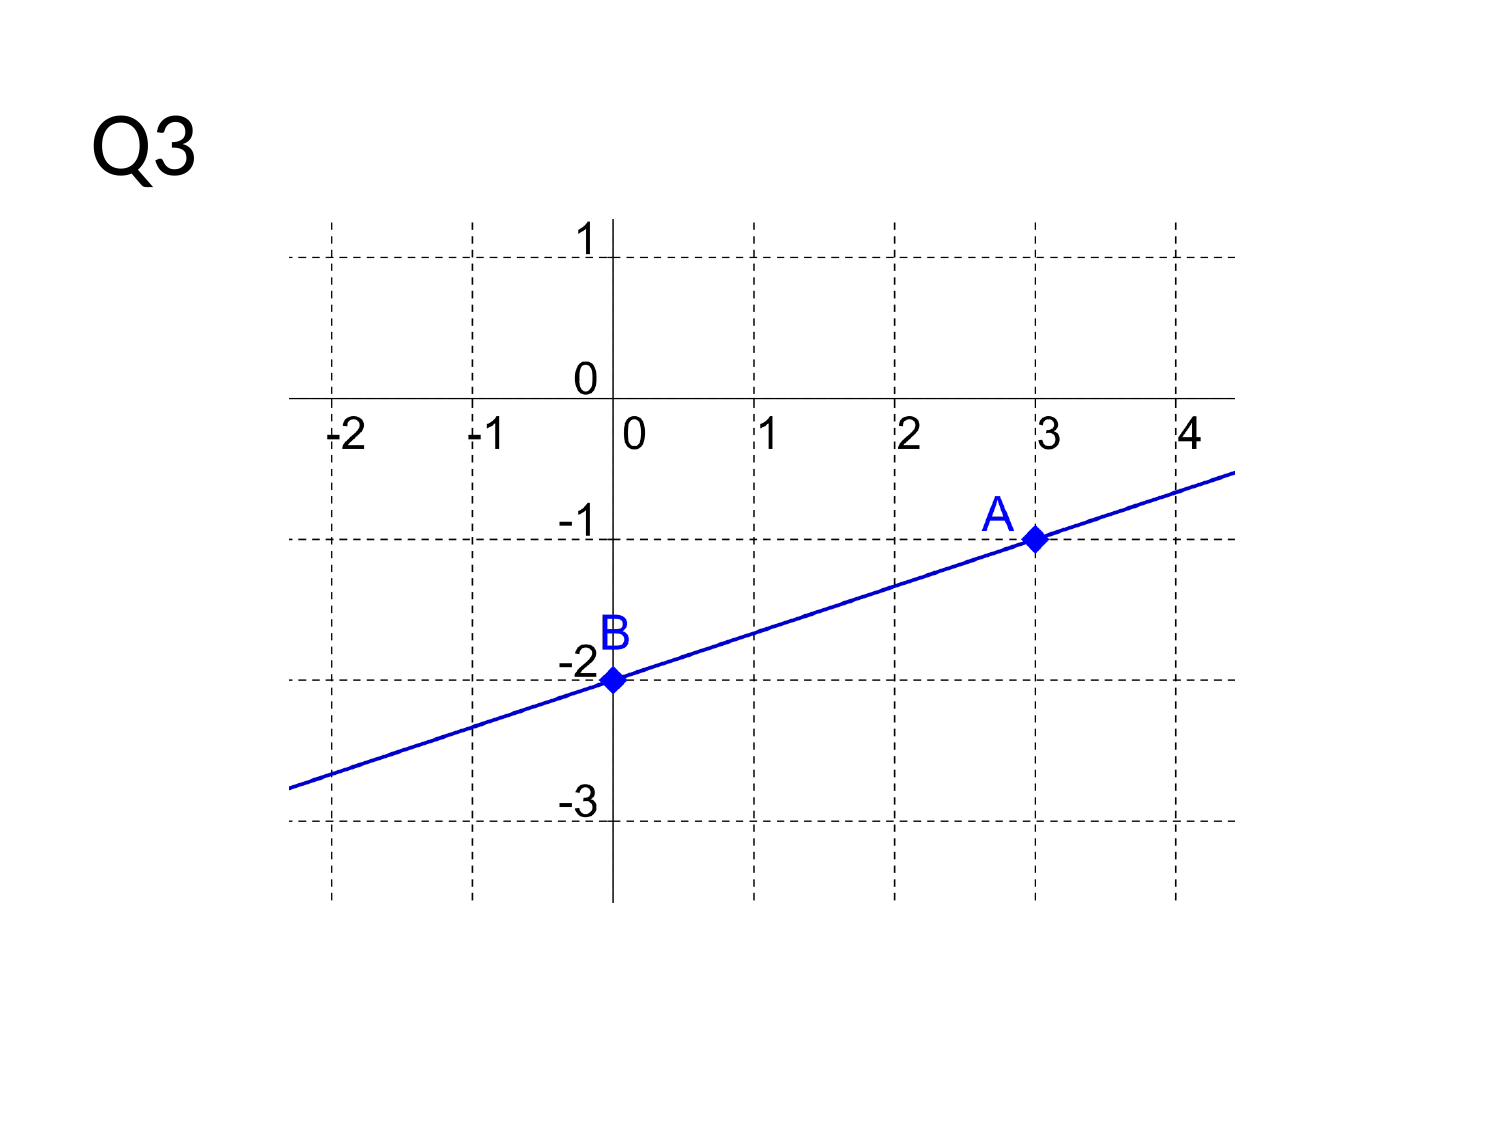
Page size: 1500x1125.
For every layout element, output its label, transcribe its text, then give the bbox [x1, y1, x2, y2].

picture [289, 219, 1235, 903]
title Q3 [75, 45, 1425, 233]
